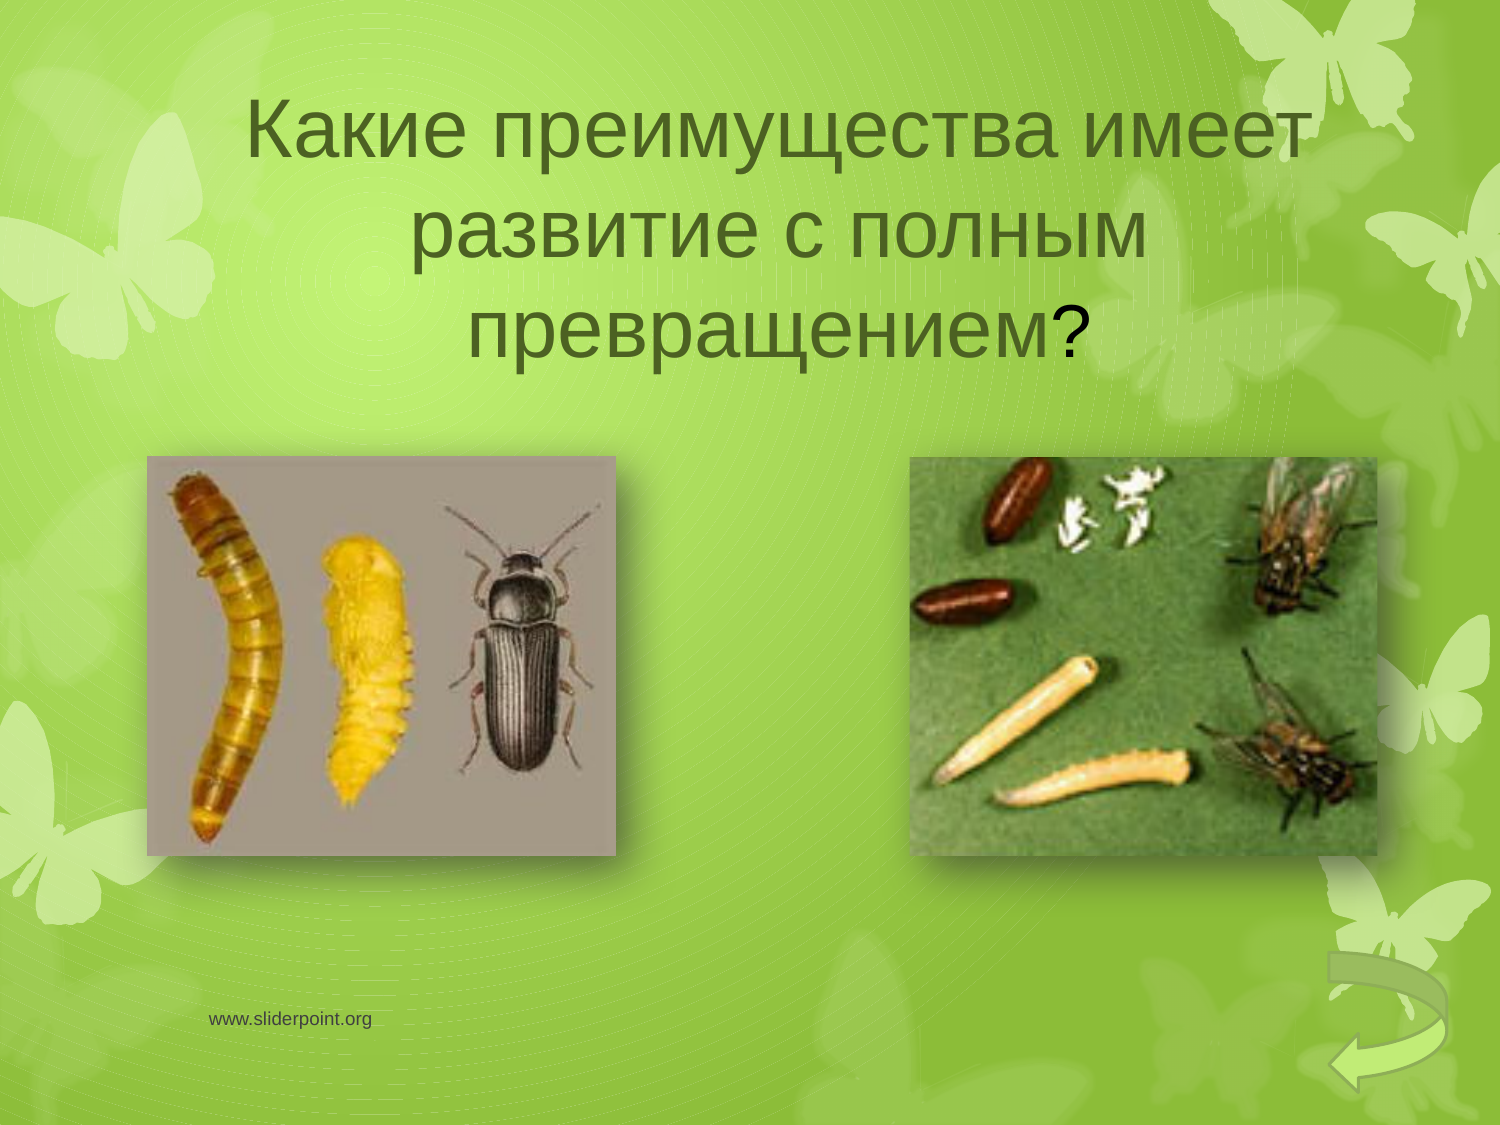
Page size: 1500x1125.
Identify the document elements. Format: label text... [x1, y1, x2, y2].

picture [147, 455, 617, 856]
picture [909, 456, 1378, 856]
text_box Какие преимущества имеет развитие с полным превращением? [123, 66, 1436, 382]
text_box [1327, 950, 1449, 1094]
footer www.sliderpoint.org [193, 976, 1056, 1037]
